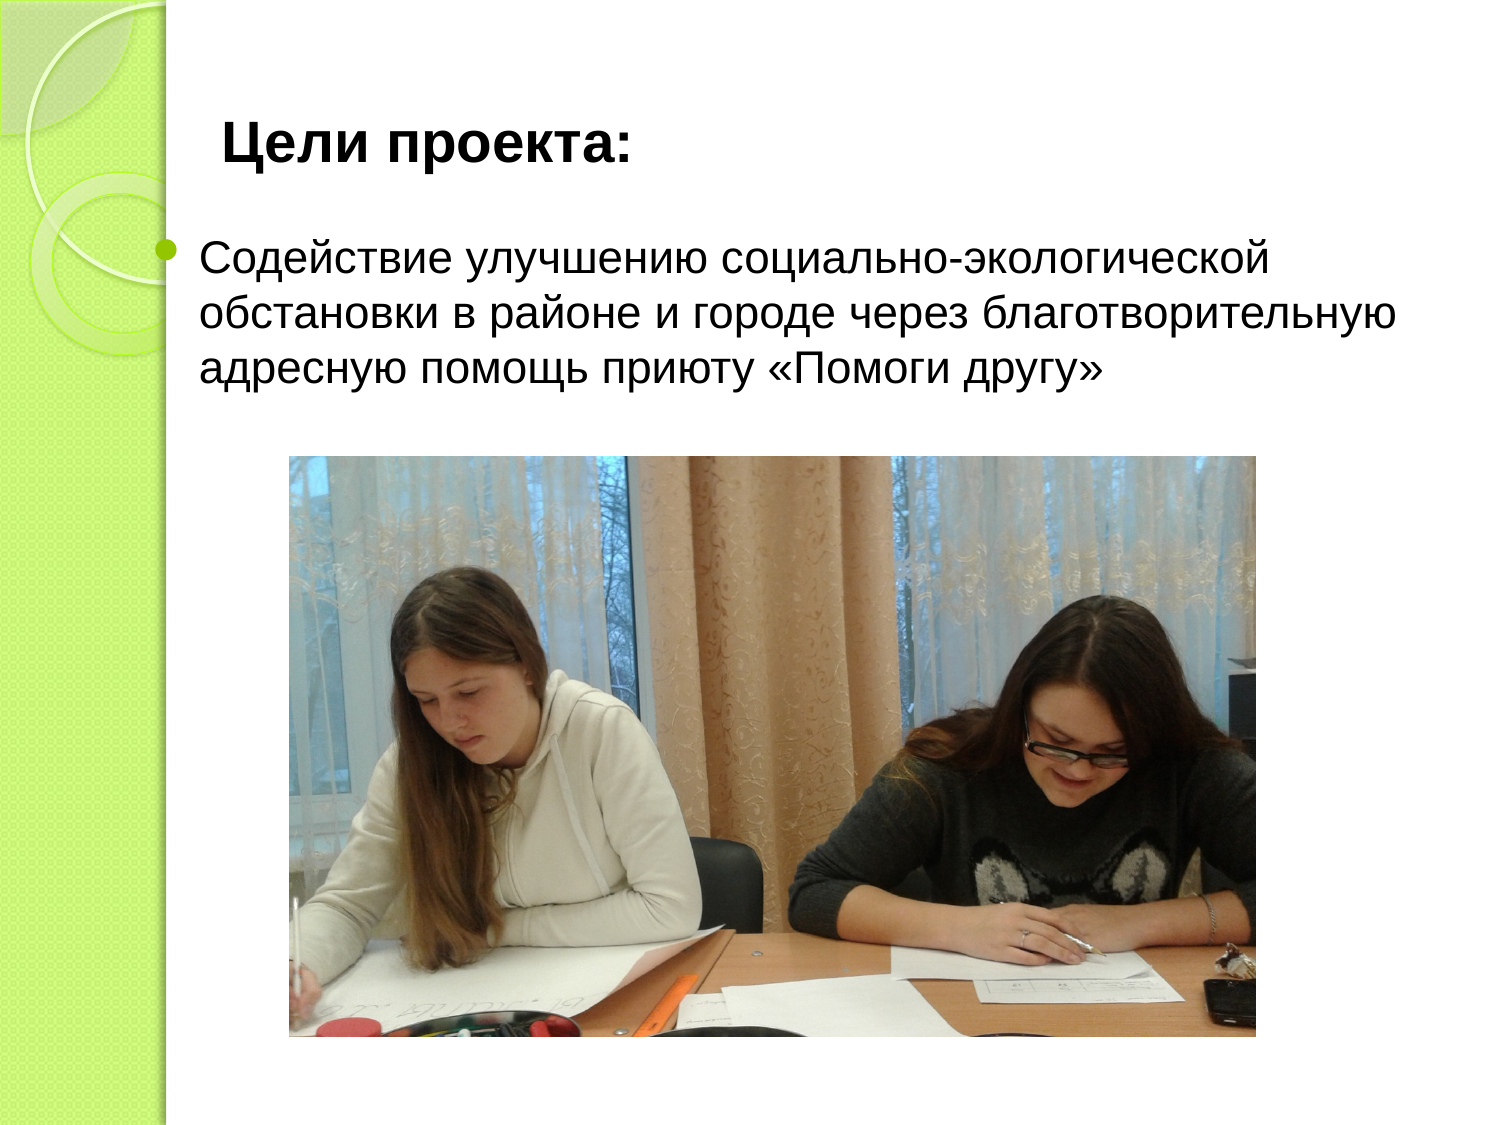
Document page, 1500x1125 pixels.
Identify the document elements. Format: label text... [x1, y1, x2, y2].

picture [289, 455, 1257, 1037]
title Цели проекта: [206, 45, 1466, 219]
list Содействие улучшению социально-экологической обстановки в районе и городе через благотворительную адресную помощь приюту «Помоги другу» [123, 219, 1471, 985]
